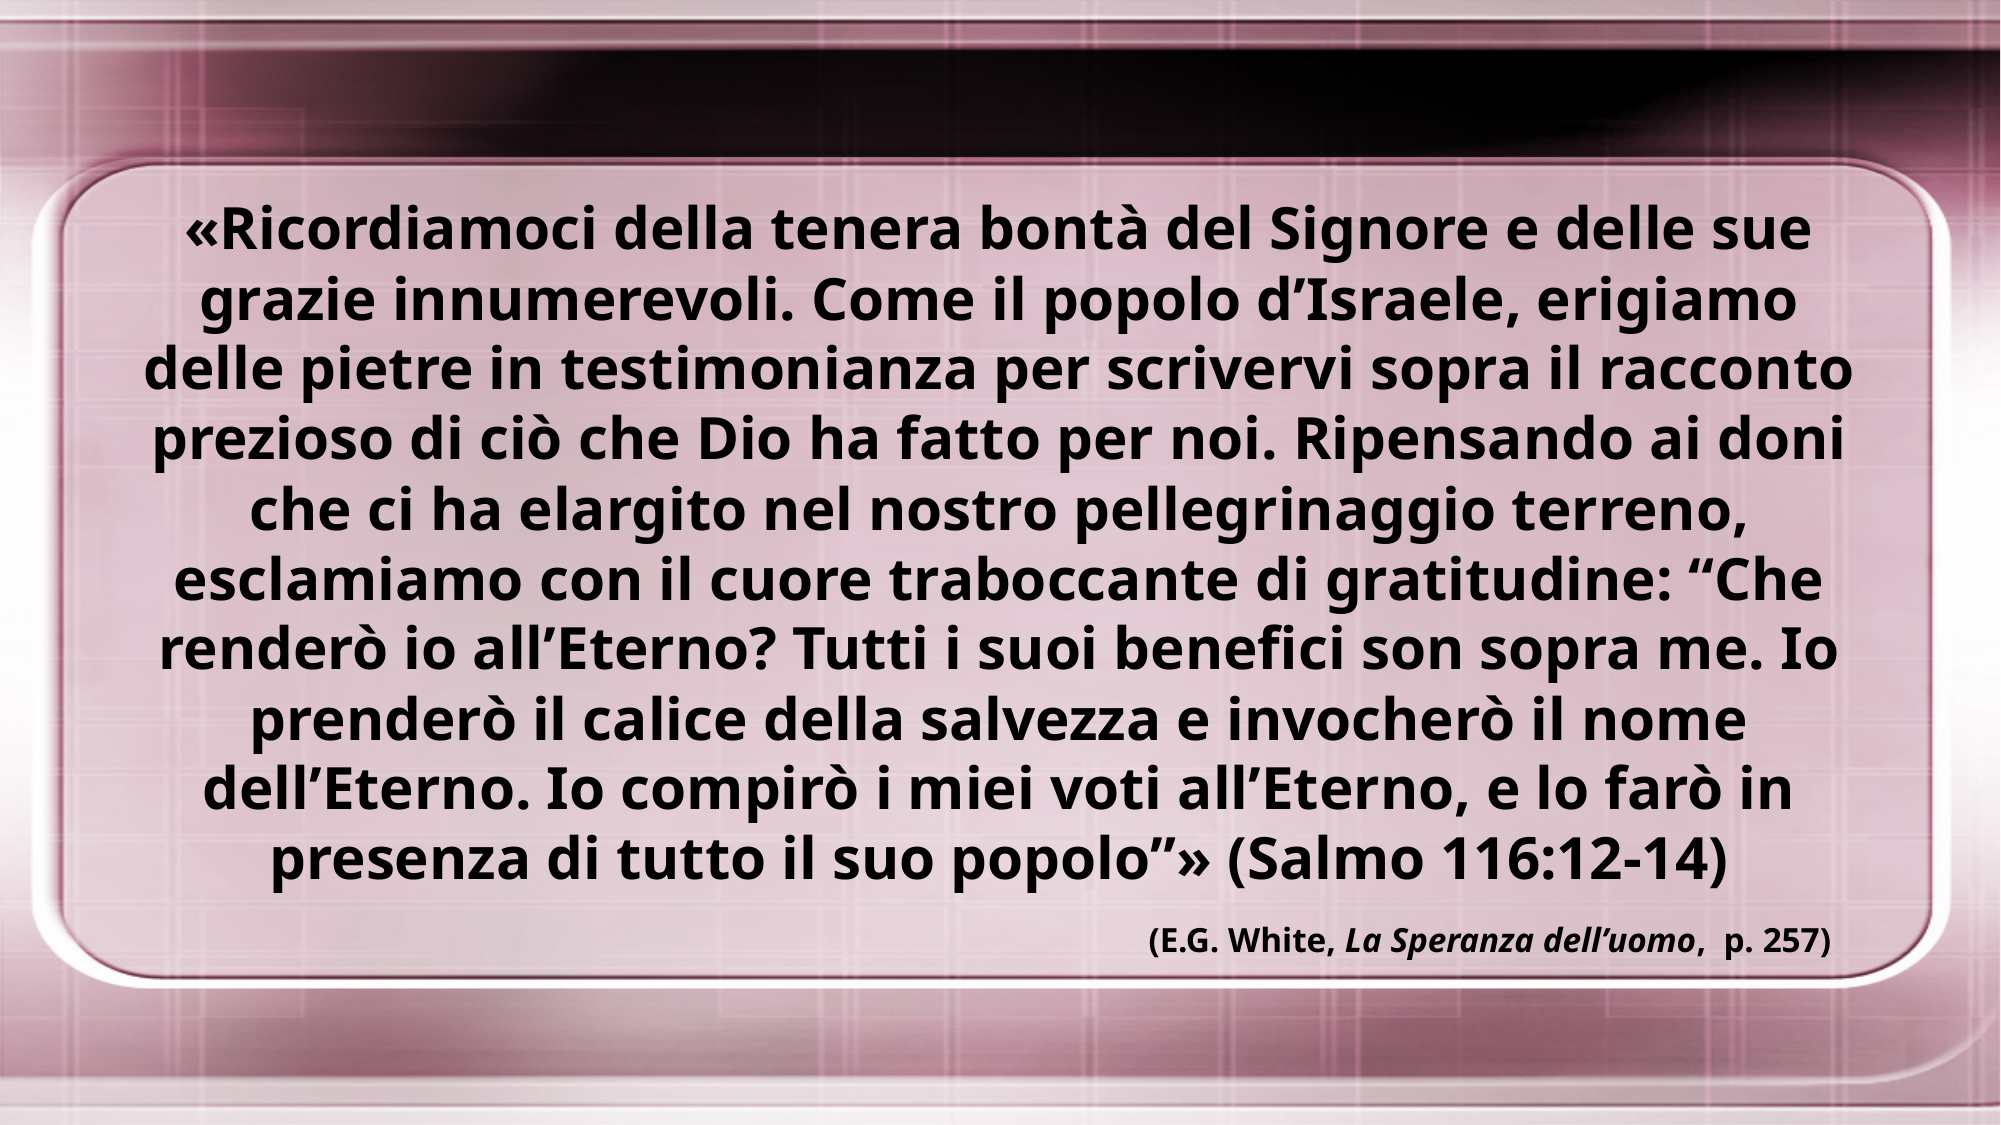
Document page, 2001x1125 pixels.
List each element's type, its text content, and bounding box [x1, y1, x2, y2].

text_box (E.G. White, La Speranza dell’uomo, p. 257) [1133, 912, 1846, 967]
picture [0, 0, 2001, 1125]
text_box «Ricordiamoci della tenera bontà del Signore e delle sue grazie innumerevoli. Come il popolo d’Israele, erigiamo delle pietre in testimonianza per scrivervi sopra il racconto prezioso di ciò che Dio ha fatto per noi. Ripensando ai doni che ci ha elargito nel nostro pellegrinaggio terreno, esclamiamo con il cuore traboccante di gratitudine: “Che renderò io all’Eterno? Tutti i suoi benefici son sopra me. Io prenderò il calice della salvezza e invocherò il nome dell’Eterno. Io compirò i miei voti all’Eterno, e lo farò in presenza di tutto il suo popolo”» (Salmo 116:12-14) [106, 184, 1892, 899]
